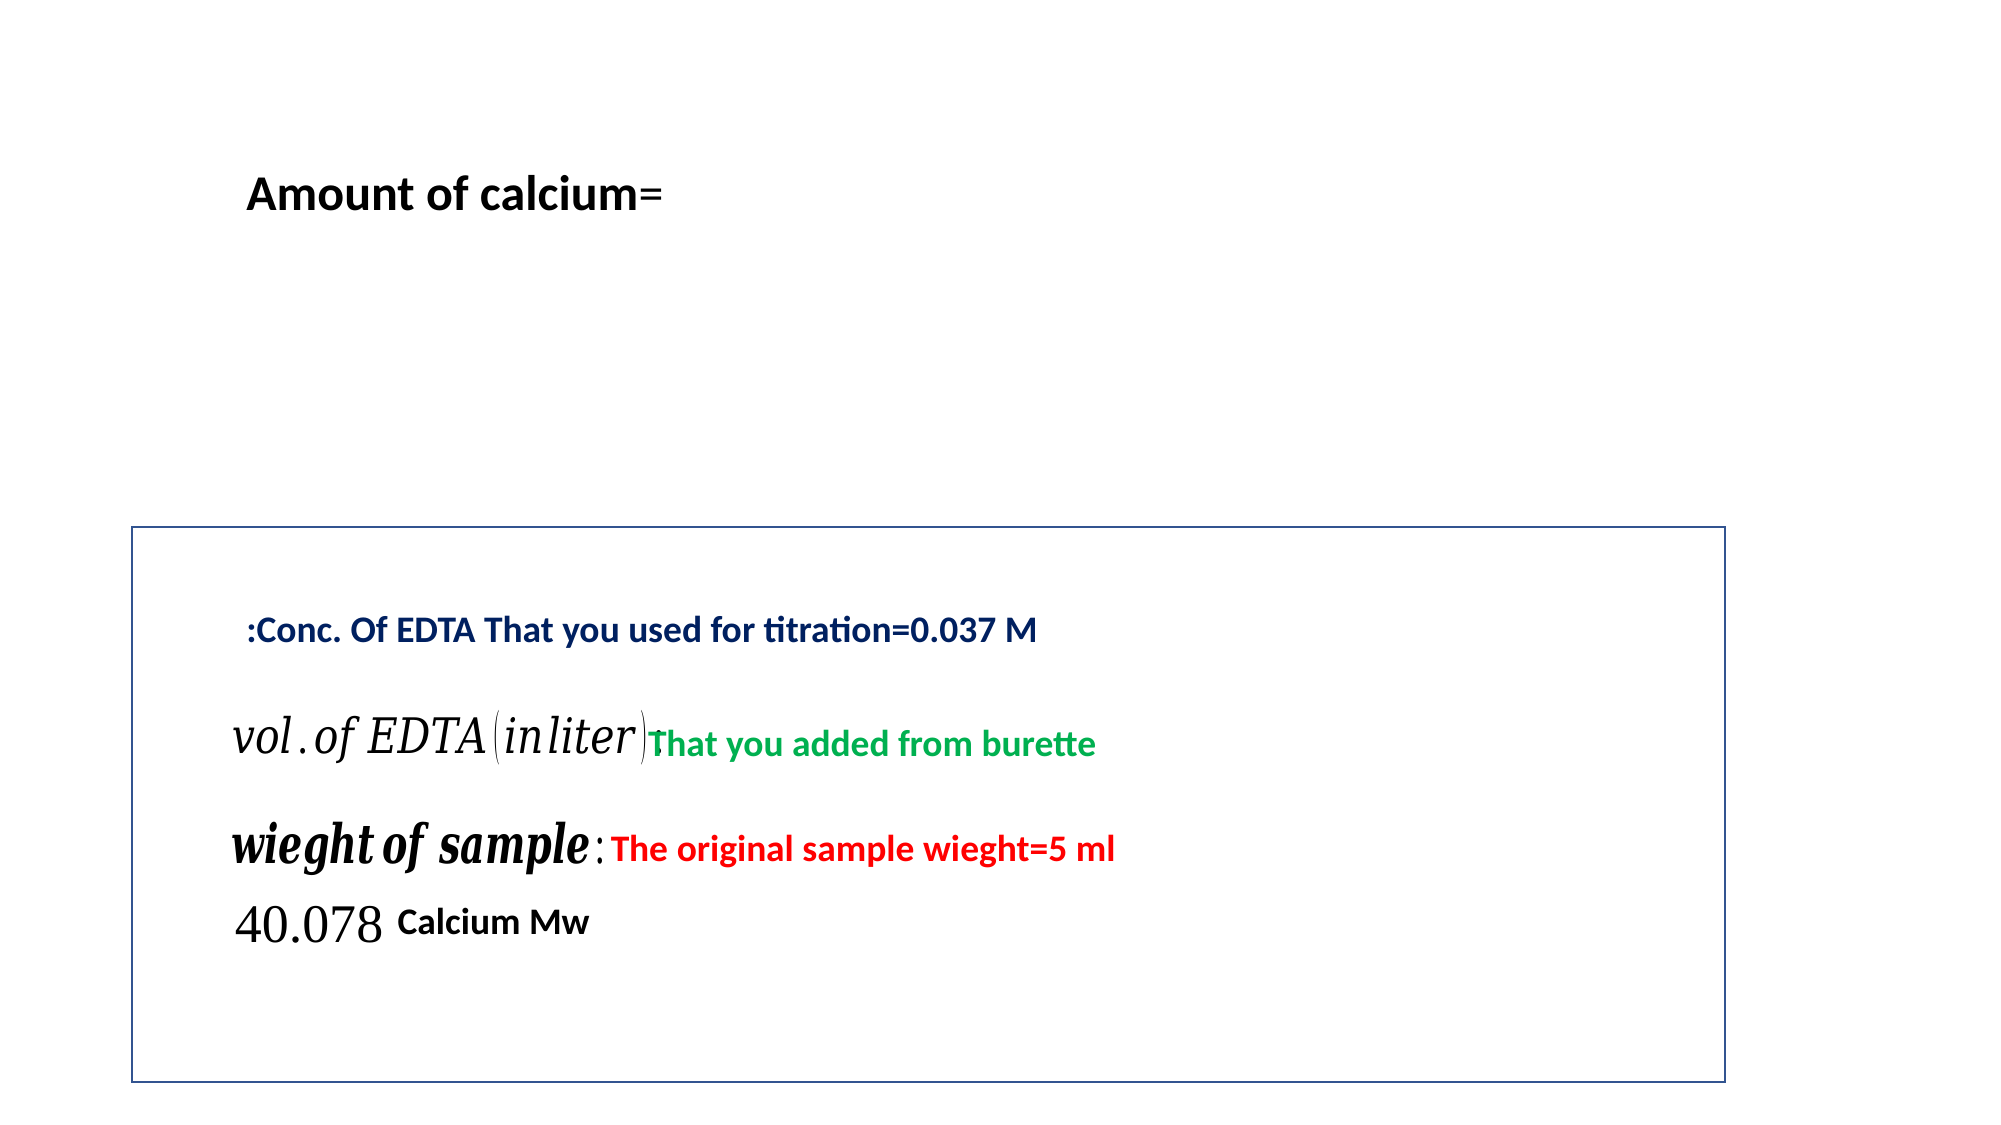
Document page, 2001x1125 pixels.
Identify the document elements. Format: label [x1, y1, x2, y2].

text_box [131, 526, 1726, 1083]
